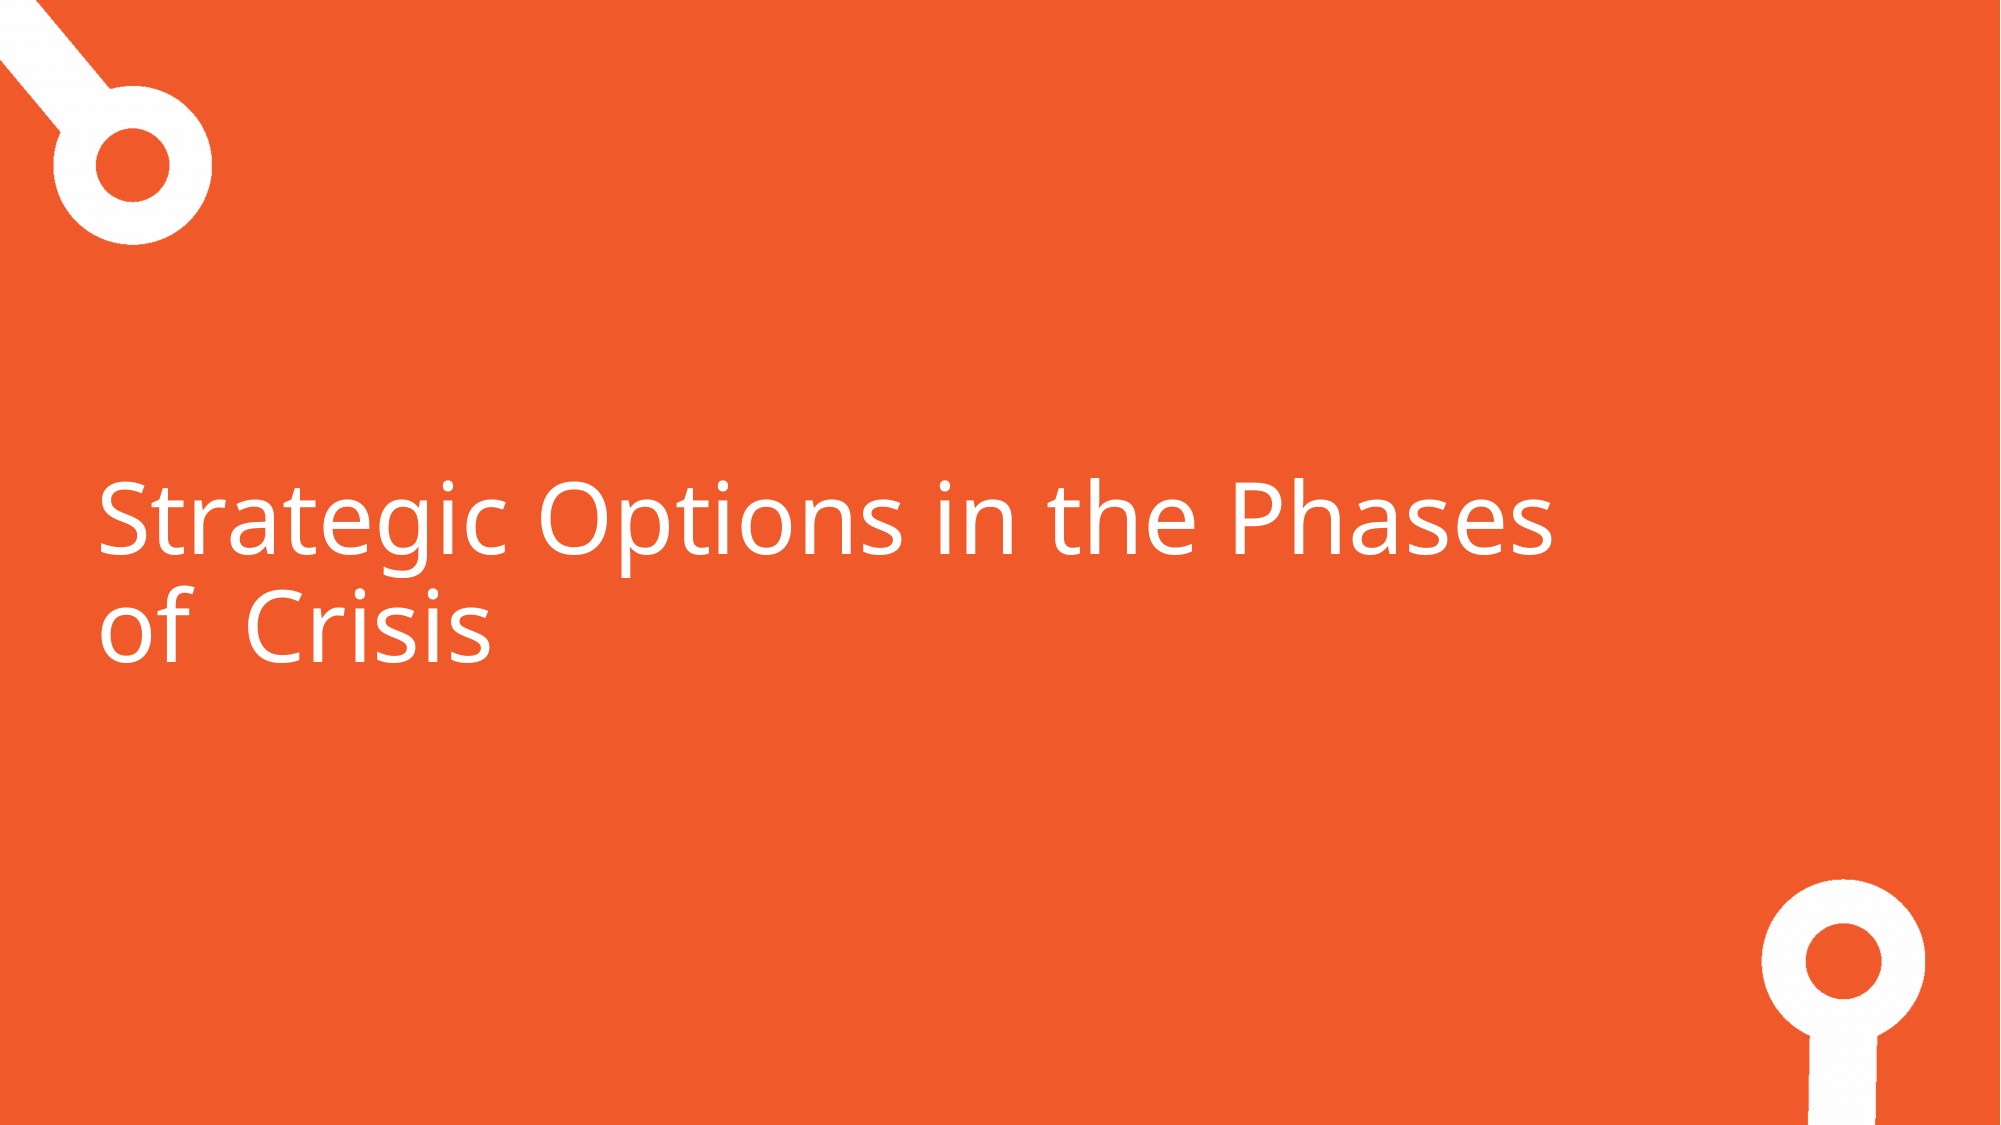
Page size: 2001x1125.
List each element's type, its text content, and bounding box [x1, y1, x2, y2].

picture [0, 0, 269, 308]
picture [1652, 870, 2001, 1125]
list Strategic Options in the Phases of Crisis [81, 446, 1683, 707]
